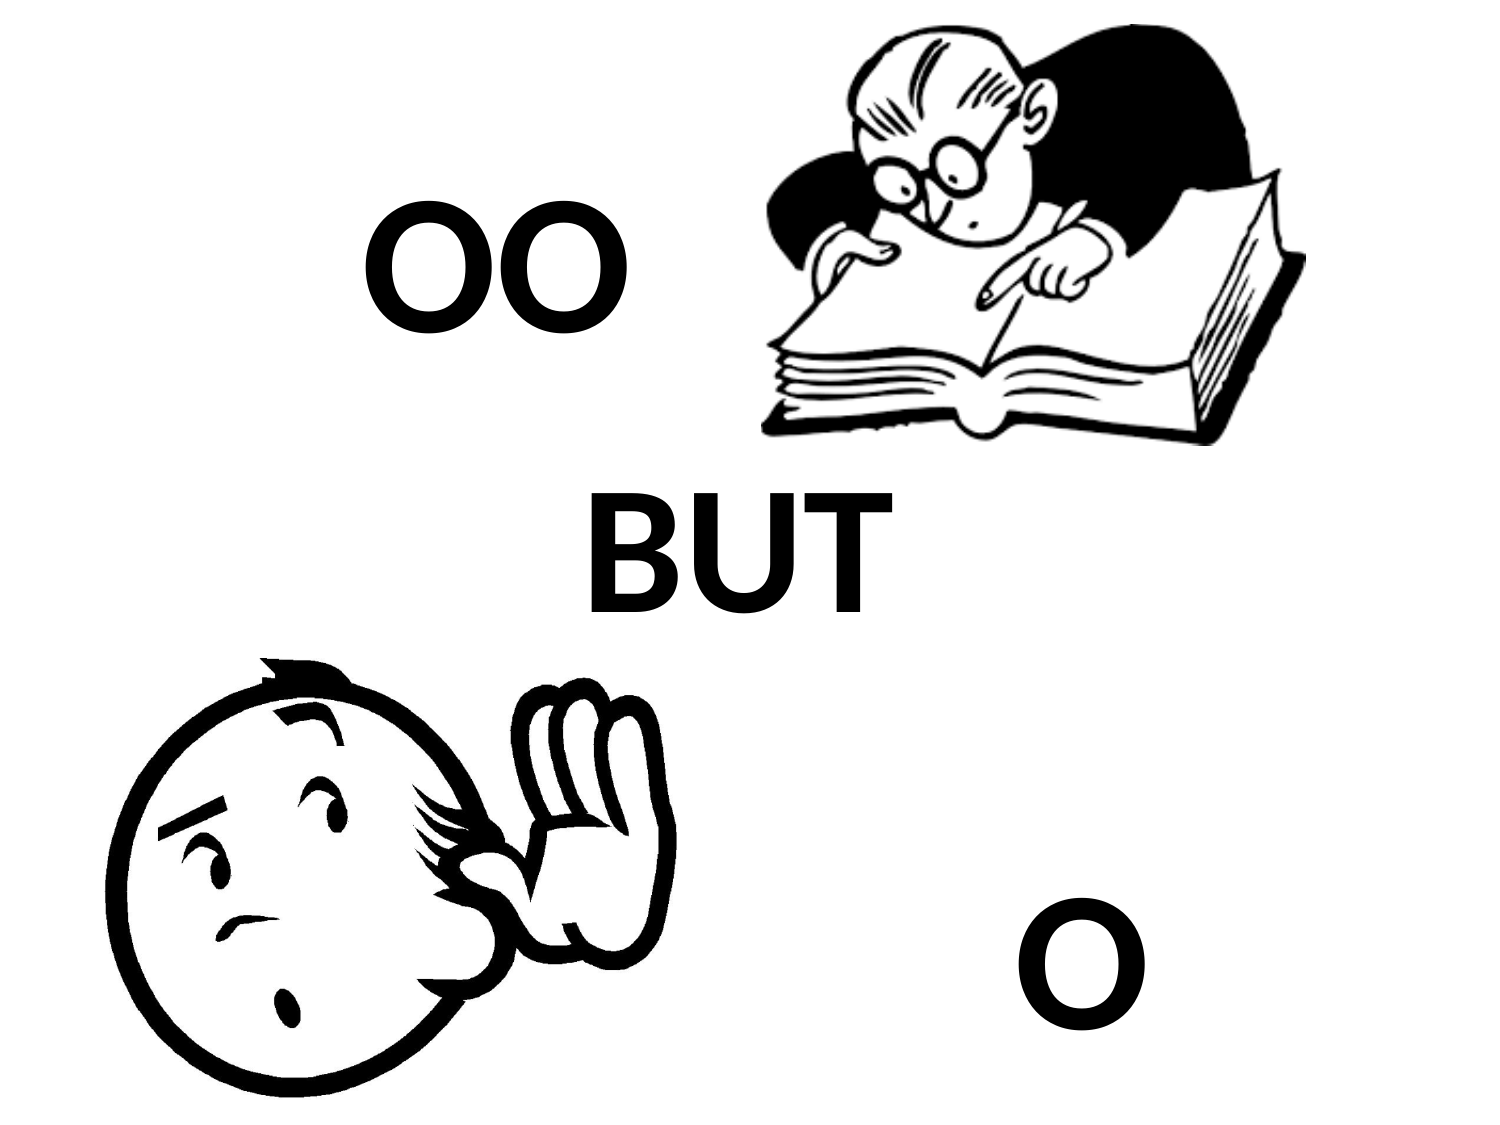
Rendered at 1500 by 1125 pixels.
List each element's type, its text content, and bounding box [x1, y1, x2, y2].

text_box OO [346, 124, 648, 380]
picture [99, 658, 685, 1104]
text_box BUT [566, 422, 910, 657]
text_box O [999, 822, 1165, 1078]
picture [761, 23, 1306, 447]
